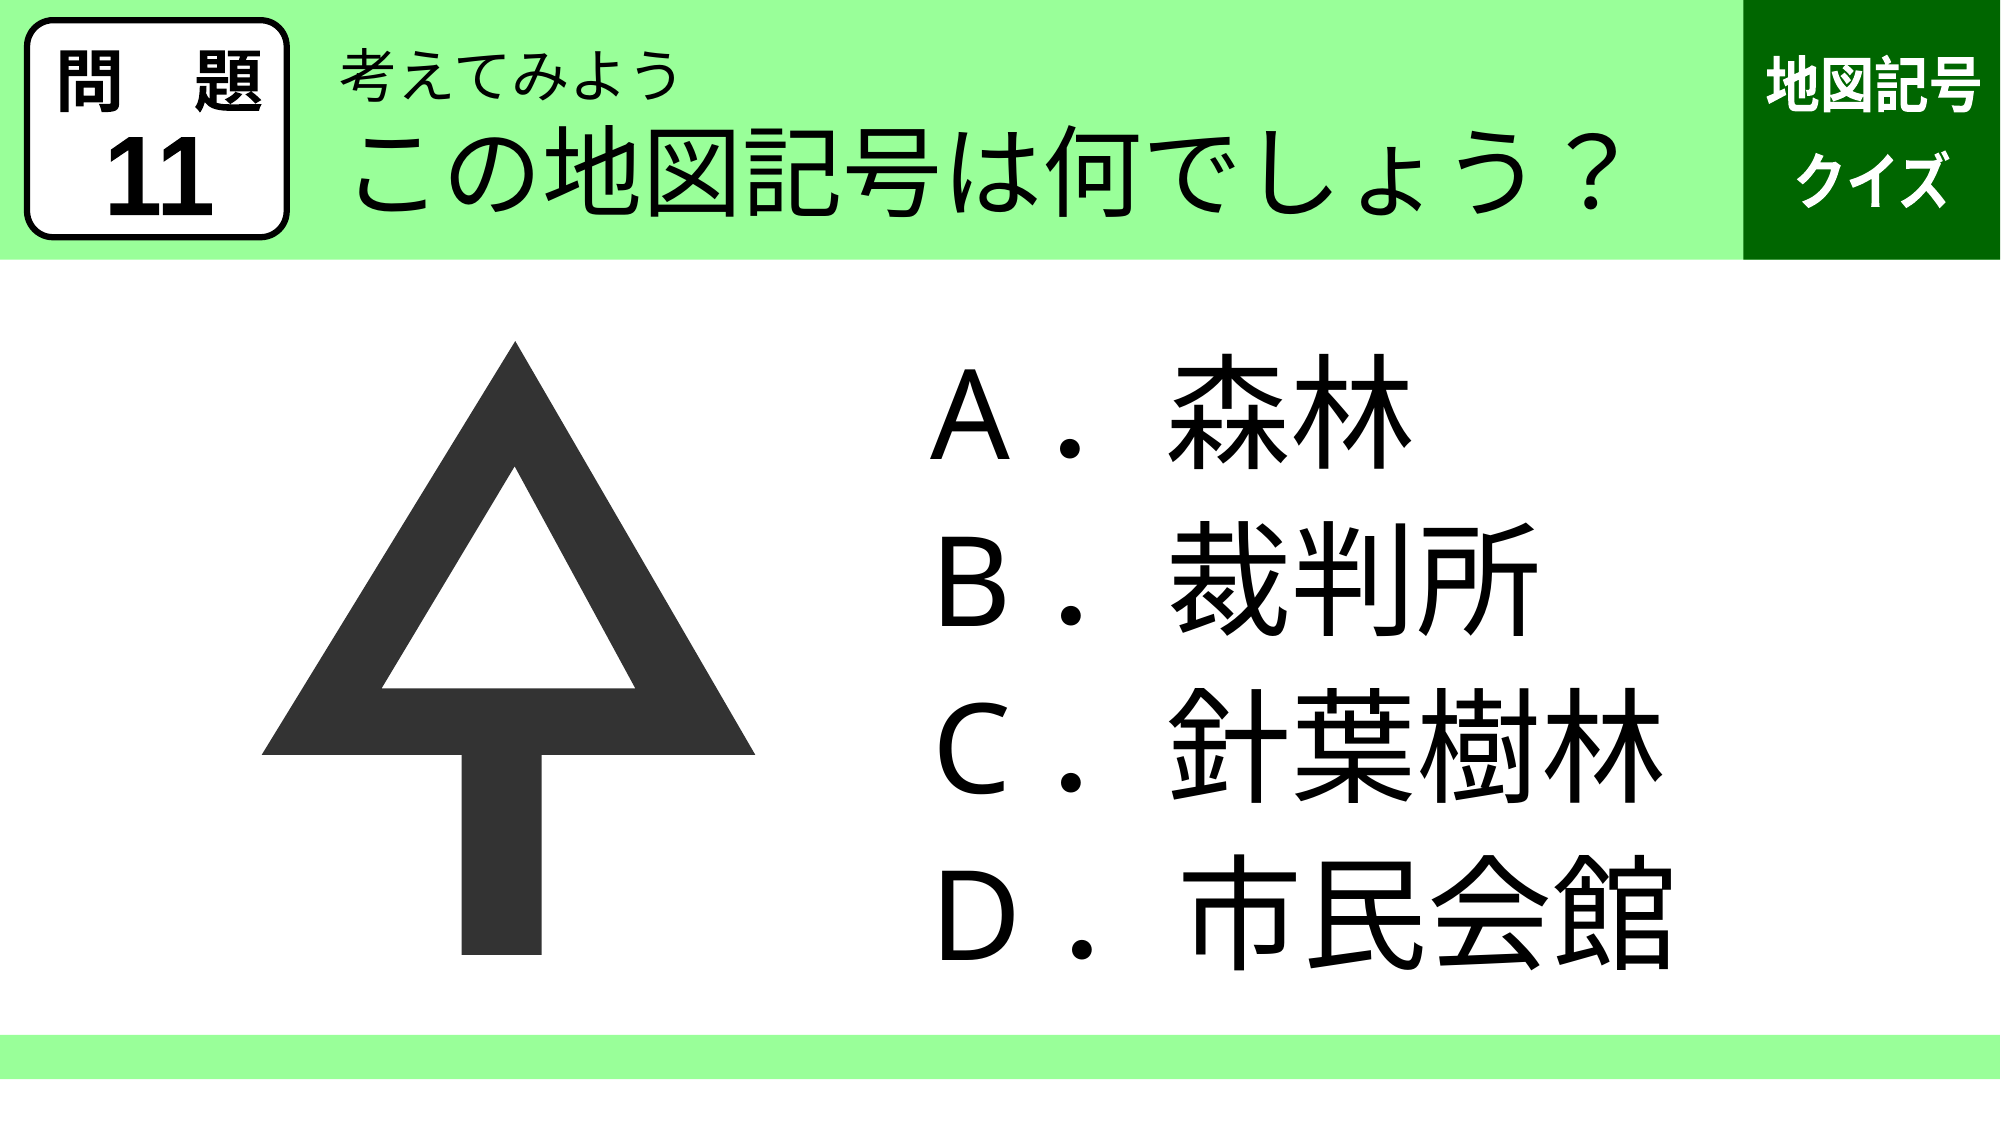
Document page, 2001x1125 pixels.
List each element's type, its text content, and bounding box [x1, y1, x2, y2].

text_box この地図記号は何でしょう？ [327, 101, 1658, 237]
text_box D．市民会館 [916, 828, 1692, 994]
text_box 考えてみよう [324, 32, 702, 117]
text_box [0, 1034, 2000, 1080]
text_box A．森林 [916, 327, 1431, 492]
text_box C．針葉樹林 [917, 661, 1682, 826]
text_box [261, 341, 756, 955]
text_box B．裁判所 [915, 494, 1557, 659]
